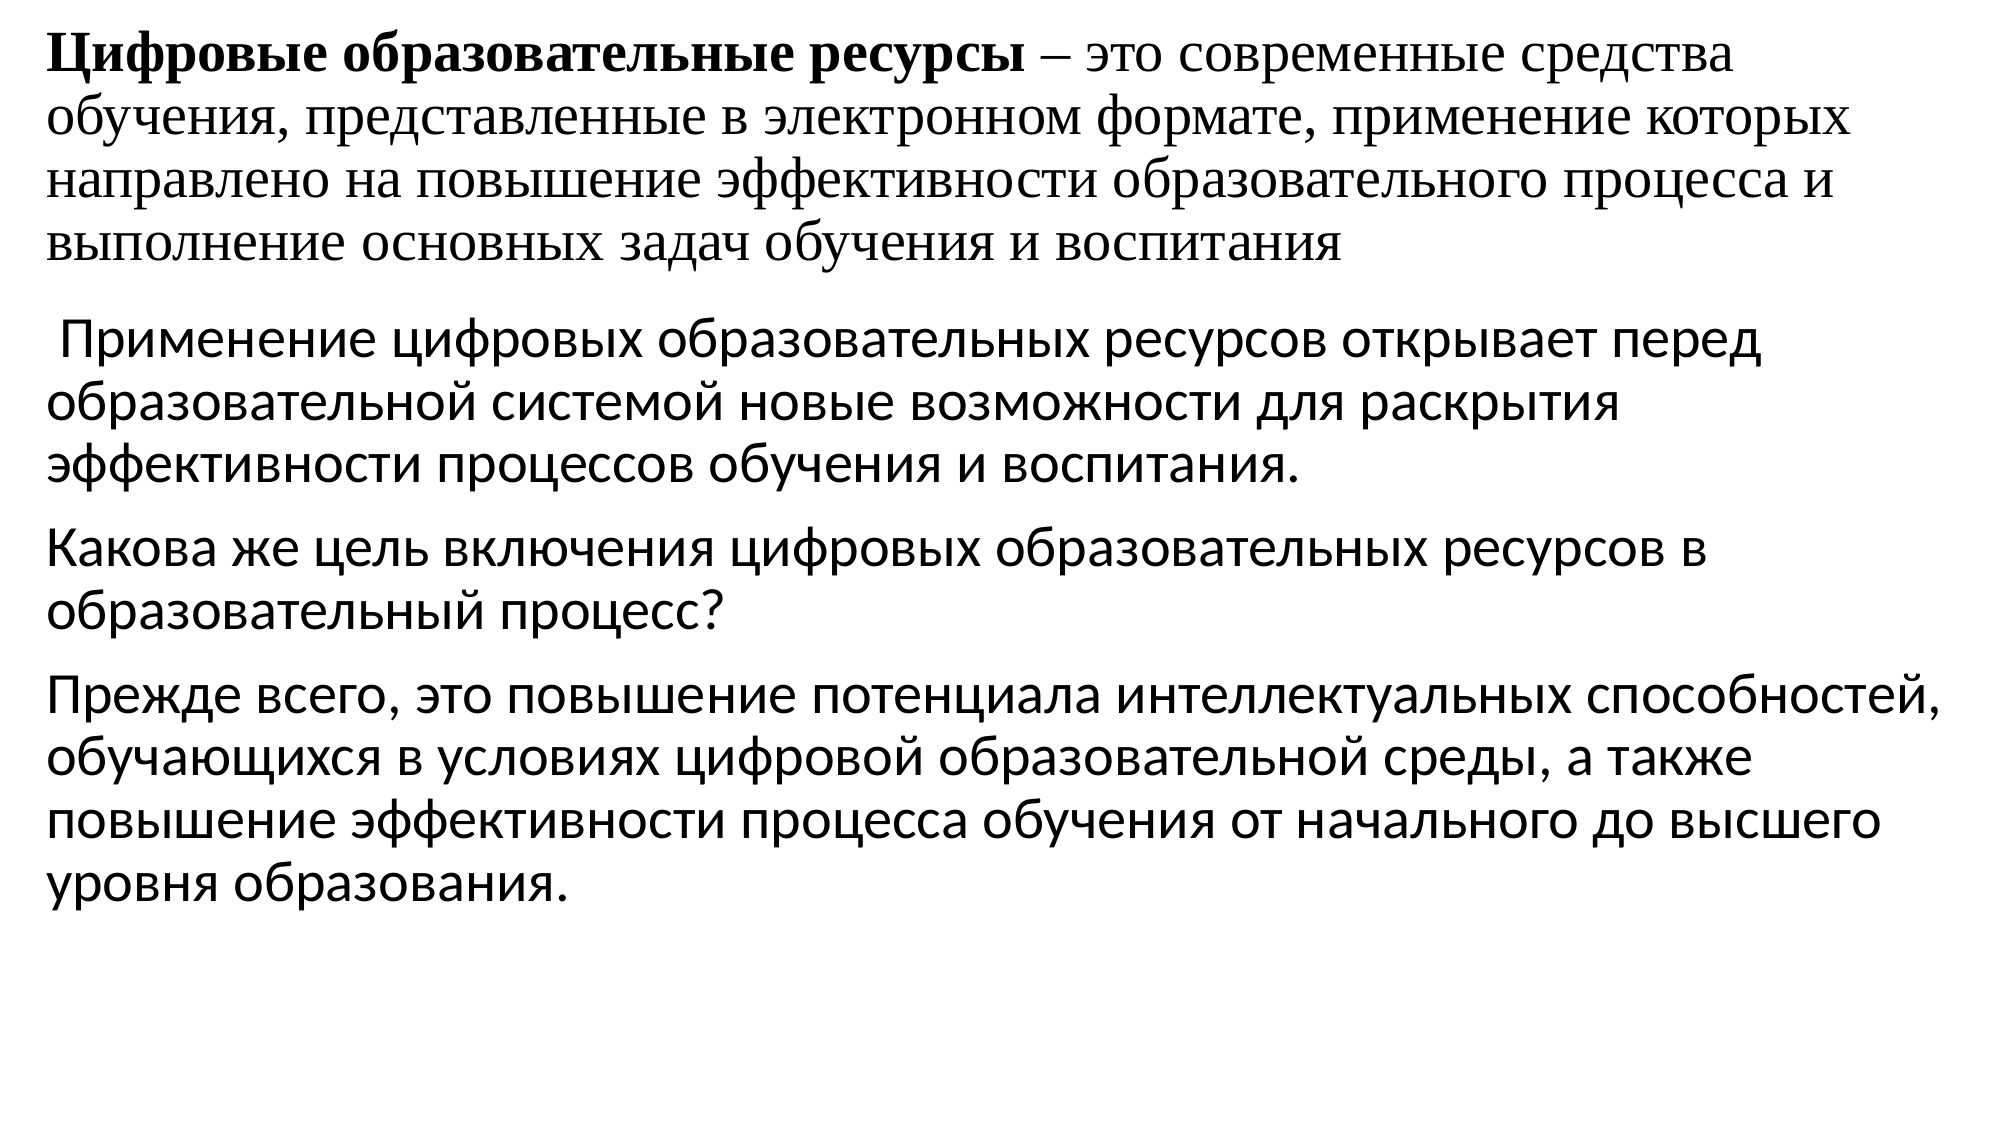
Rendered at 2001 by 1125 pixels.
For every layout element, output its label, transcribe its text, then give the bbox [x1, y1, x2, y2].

title Цифровые образовательные ресурсы – это современные средства обучения, представленные в электронном формате, применение которых направлено на повышение эффективности образовательного процесса и выполнение основных задач обучения и воспитания [31, 16, 1982, 278]
list Применение цифровых образовательных ресурсов открывает перед образовательной системой новые возможности для раскрытия эффективности процессов обучения и воспитания. Какова же цель включения цифровых образовательных ресурсов в образовательный процесс? Прежде всего, это повышение потенциала интеллектуальных способностей, обучающихся в условиях цифровой образовательной среды, а также повышение эффективности процесса обучения от начального до высшего уровня образования. [31, 299, 1982, 1014]
